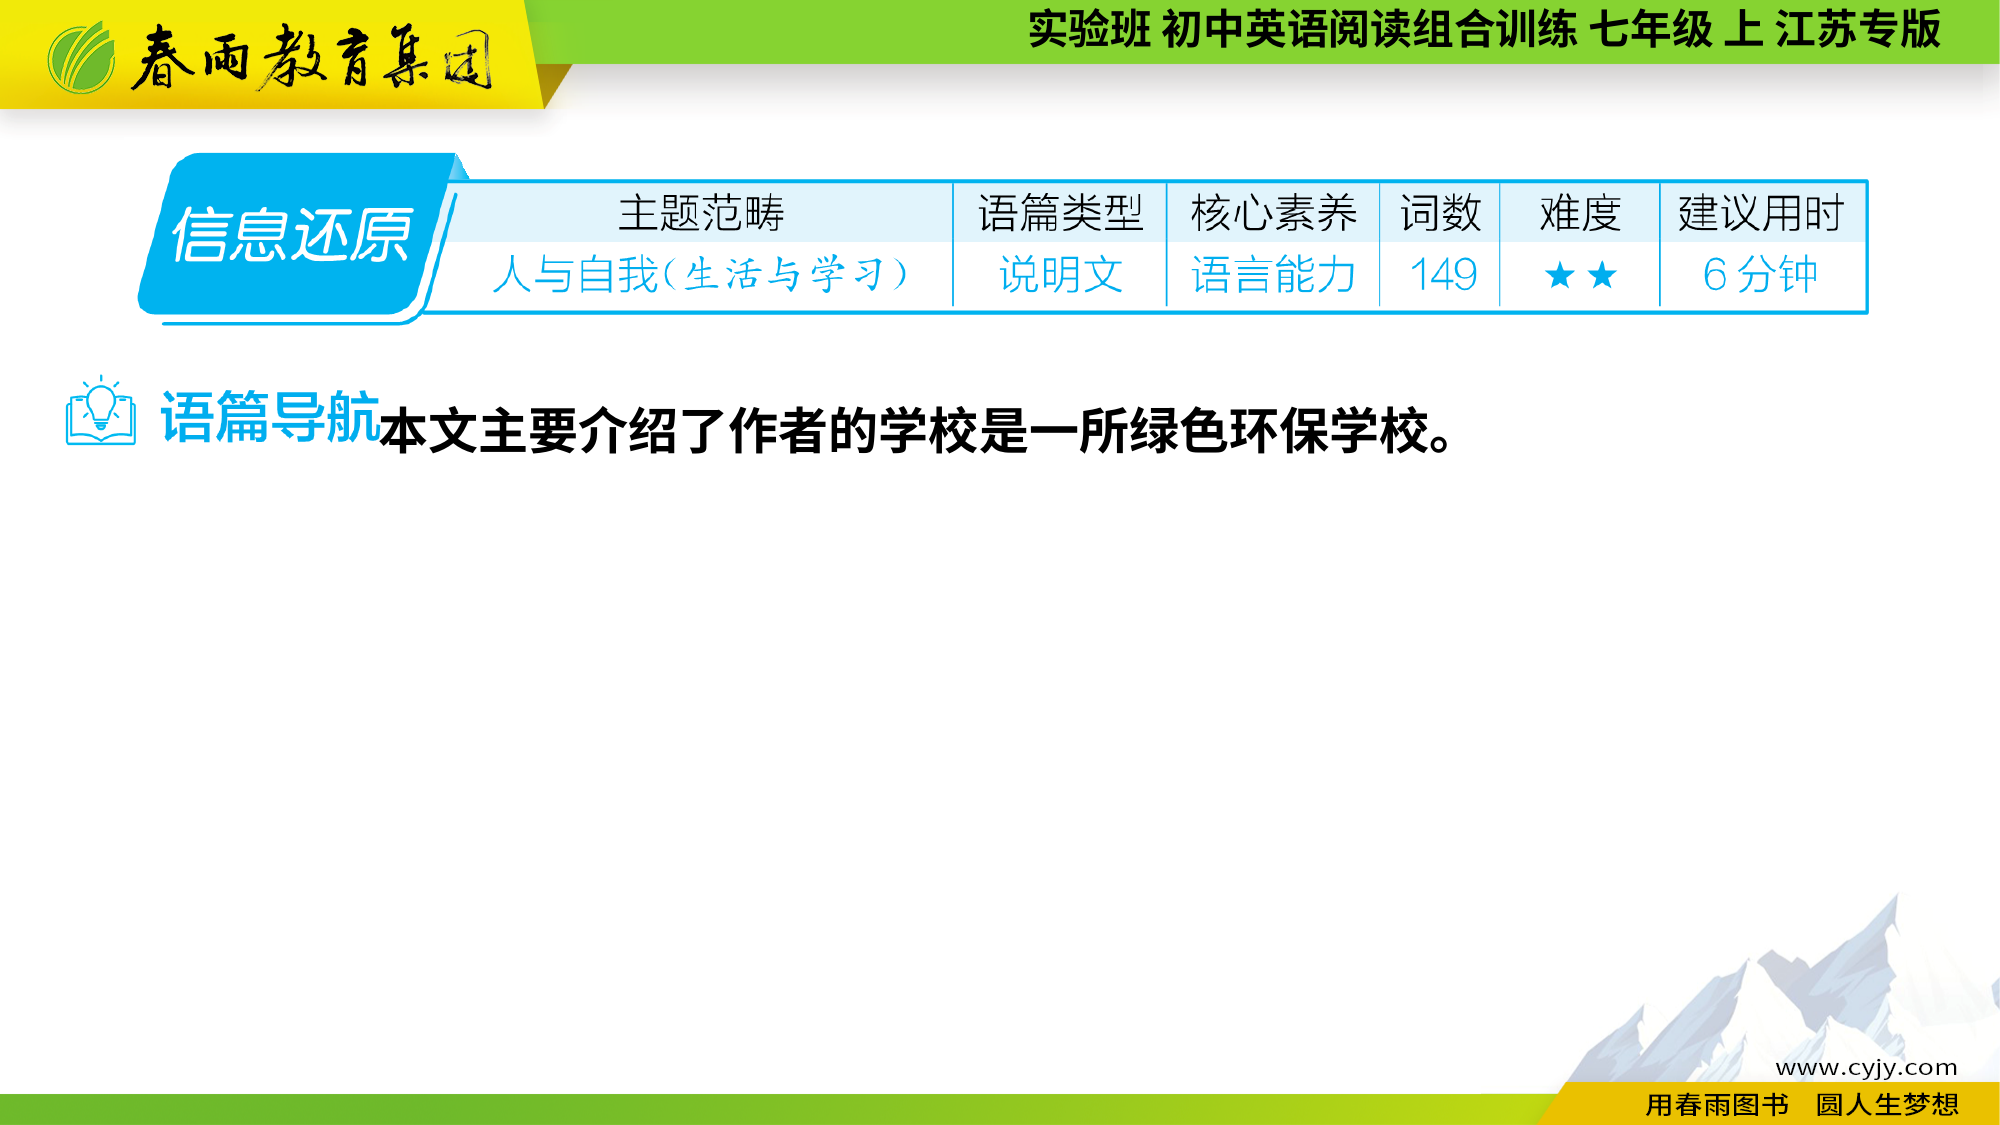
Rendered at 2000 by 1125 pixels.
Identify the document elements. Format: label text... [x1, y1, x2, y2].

list 本文主要介绍了作者的学校是一所绿色环保学校。 [59, 361, 1944, 457]
picture [0, 0, 2000, 1125]
